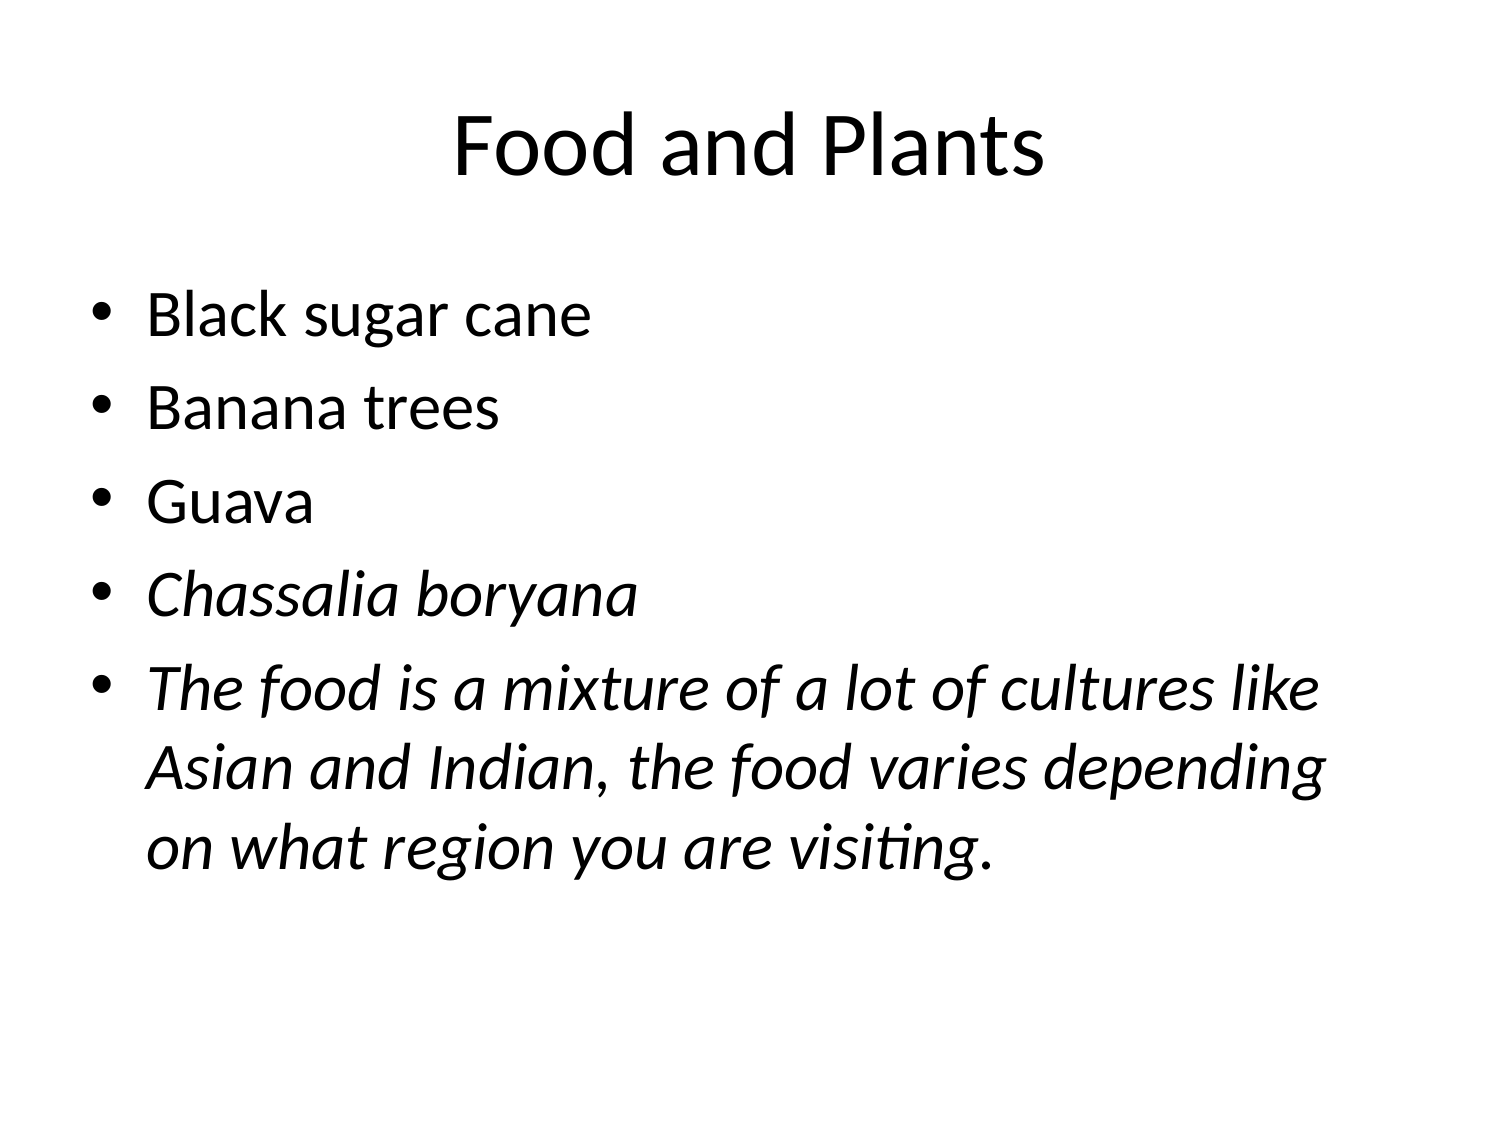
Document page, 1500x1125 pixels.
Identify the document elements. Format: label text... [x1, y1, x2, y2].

title Food and Plants [75, 45, 1425, 233]
list Black sugar cane Banana trees Guava Chassalia boryana The food is a mixture of a lot of cultures like Asian and Indian, the food varies depending on what region you are visiting. [75, 262, 1425, 1005]
